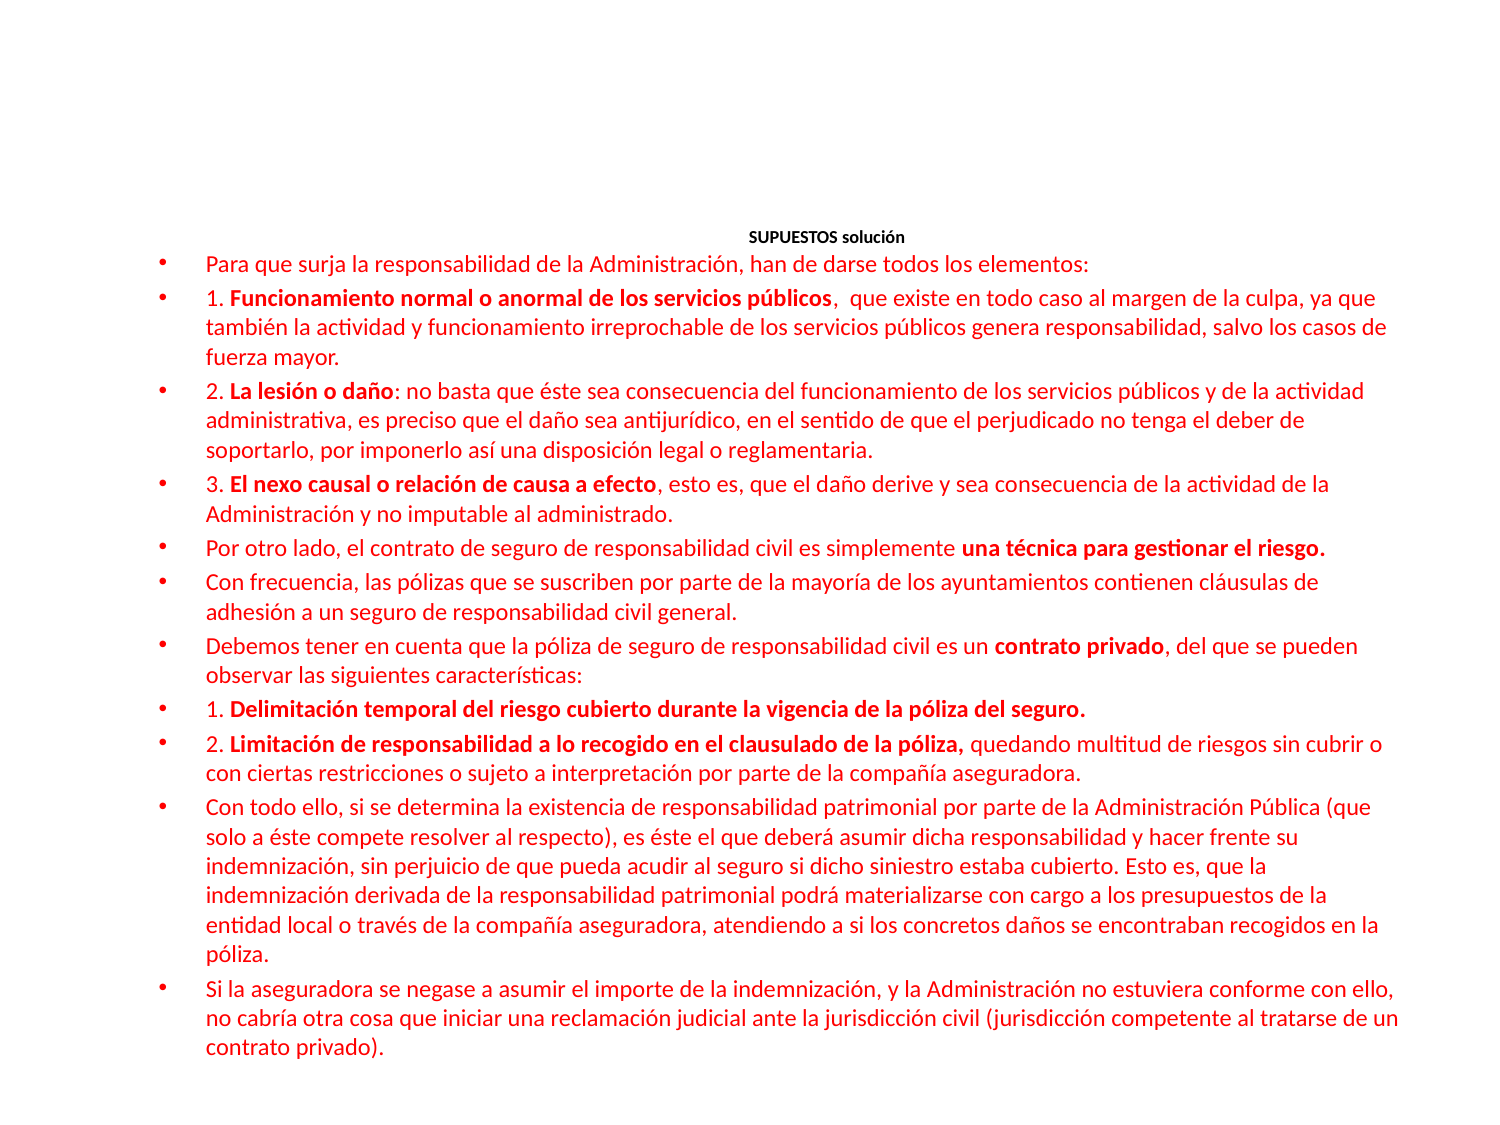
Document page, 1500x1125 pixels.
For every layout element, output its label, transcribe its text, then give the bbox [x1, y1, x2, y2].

list Para que surja la responsabilidad de la Administración, han de darse todos los elementos: 1. Funcionamiento normal o anormal de los servicios públicos, que existe en todo caso al margen de la culpa, ya que también la actividad y funcionamiento irreprochable de los servicios públicos genera responsabilidad, salvo los casos de fuerza mayor. 2. La lesión o daño: no basta que éste sea consecuencia del funcionamiento de los servicios públicos y de la actividad administrativa, es preciso que el daño sea antijurídico, en el sentido de que el perjudicado no tenga el deber de soportarlo, por imponerlo así una disposición legal o reglamentaria. 3. El nexo causal o relación de causa a efecto, esto es, que el daño derive y sea consecuencia de la actividad de la Administración y no imputable al administrado. Por otro lado, el contrato de seguro de responsabilidad civil es simplemente una técnica para gestionar el riesgo. Con frecuencia, las pólizas que se suscriben por parte de la mayoría de los ayuntamientos contienen cláusulas de adhesión a un seguro de responsabilidad civil general. Debemos tener en cuenta que la póliza de seguro de responsabilidad civil es un contrato privado, del que se pueden observar las siguientes características: 1. Delimitación temporal del riesgo cubierto durante la vigencia de la póliza del seguro. 2. Limitación de responsabilidad a lo recogido en el clausulado de la póliza, quedando multitud de riesgos sin cubrir o con ciertas restricciones o sujeto a interpretación por parte de la compañía aseguradora. Con todo ello, si se determina la existencia de responsabilidad patrimonial por parte de la Administración Pública (que solo a éste compete resolver al respecto), es éste el que deberá asumir dicha responsabilidad y hacer frente su indemnización, sin perjuicio de que pueda acudir al seguro si dicho siniestro estaba cubierto. Esto es, que la indemnización derivada de la responsabilidad patrimonial podrá materializarse con cargo a los presupuestos de la entidad local o través de la compañía aseguradora, atendiendo a si los concretos daños se encontraban recogidos en la póliza. Si la aseguradora se negase a asumir el importe de la indemnización, y la Administración no estuviera conforme con ello, no cabría otra cosa que iniciar una reclamación judicial ante la jurisdicción civil (jurisdicción competente al tratarse de un contrato privado). [143, 239, 1416, 1125]
title SUPUESTOS solución [238, 217, 1416, 239]
